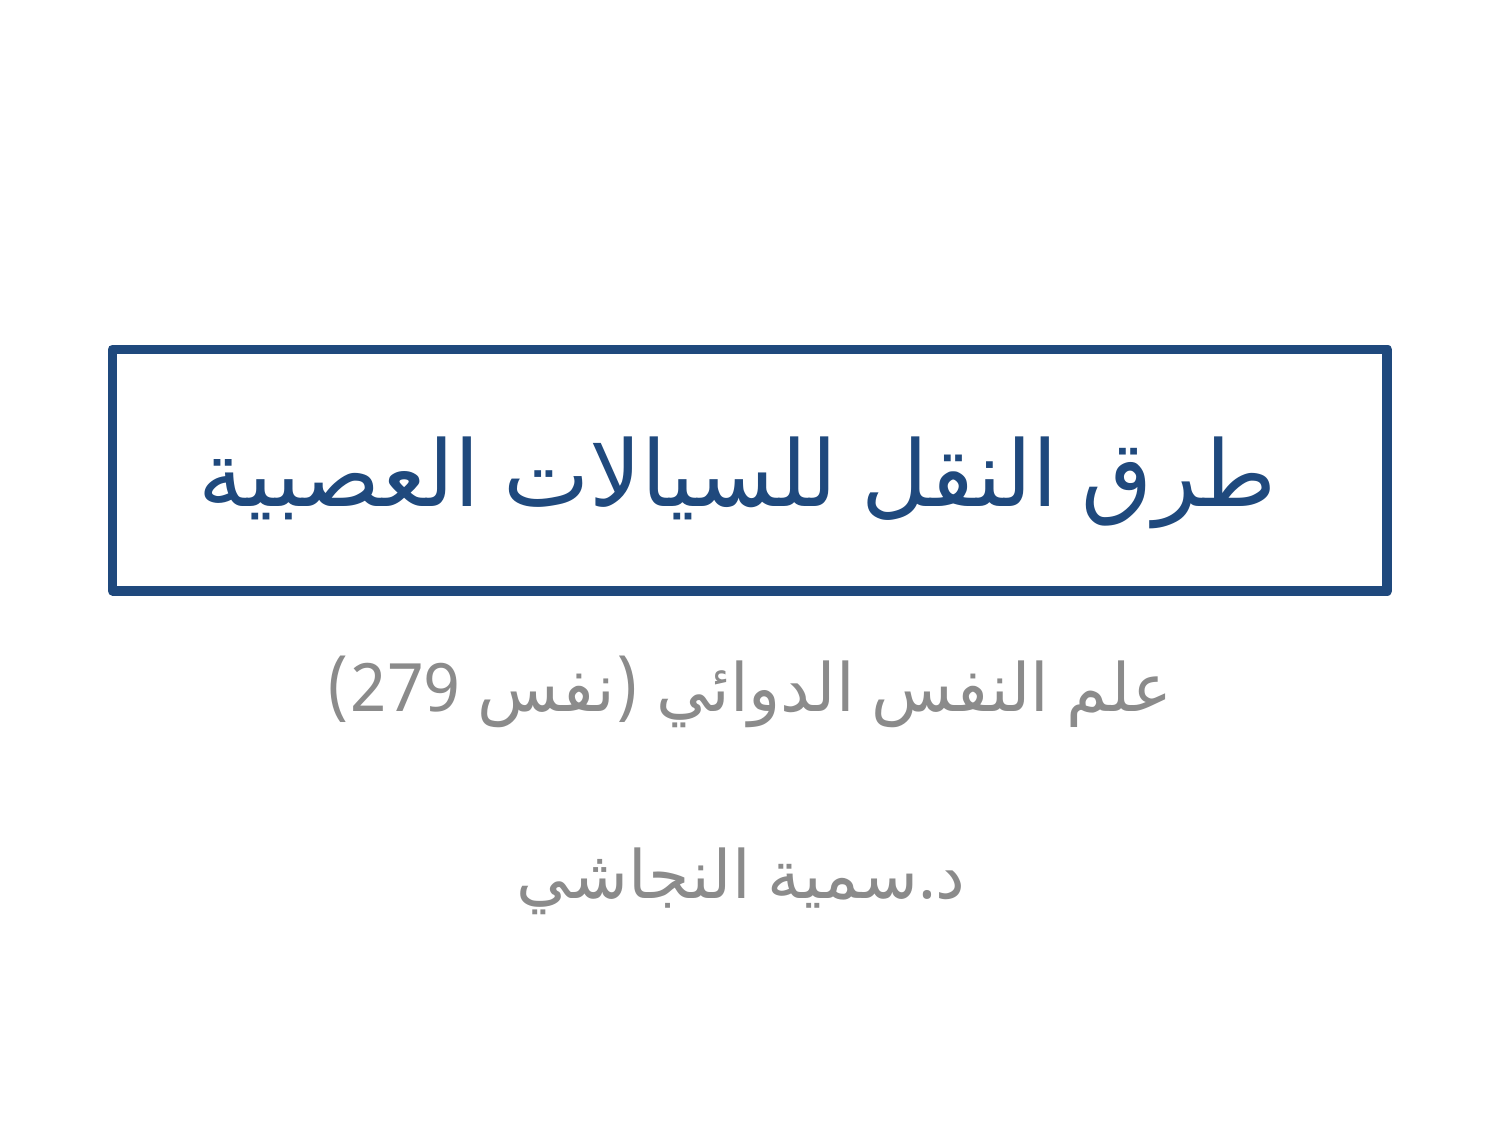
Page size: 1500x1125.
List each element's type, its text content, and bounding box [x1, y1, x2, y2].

title طرق النقل للسيالات العصبية [112, 349, 1388, 591]
subtitle علم النفس الدوائي (نفس 279) د.سمية النجاشي [225, 637, 1275, 925]
